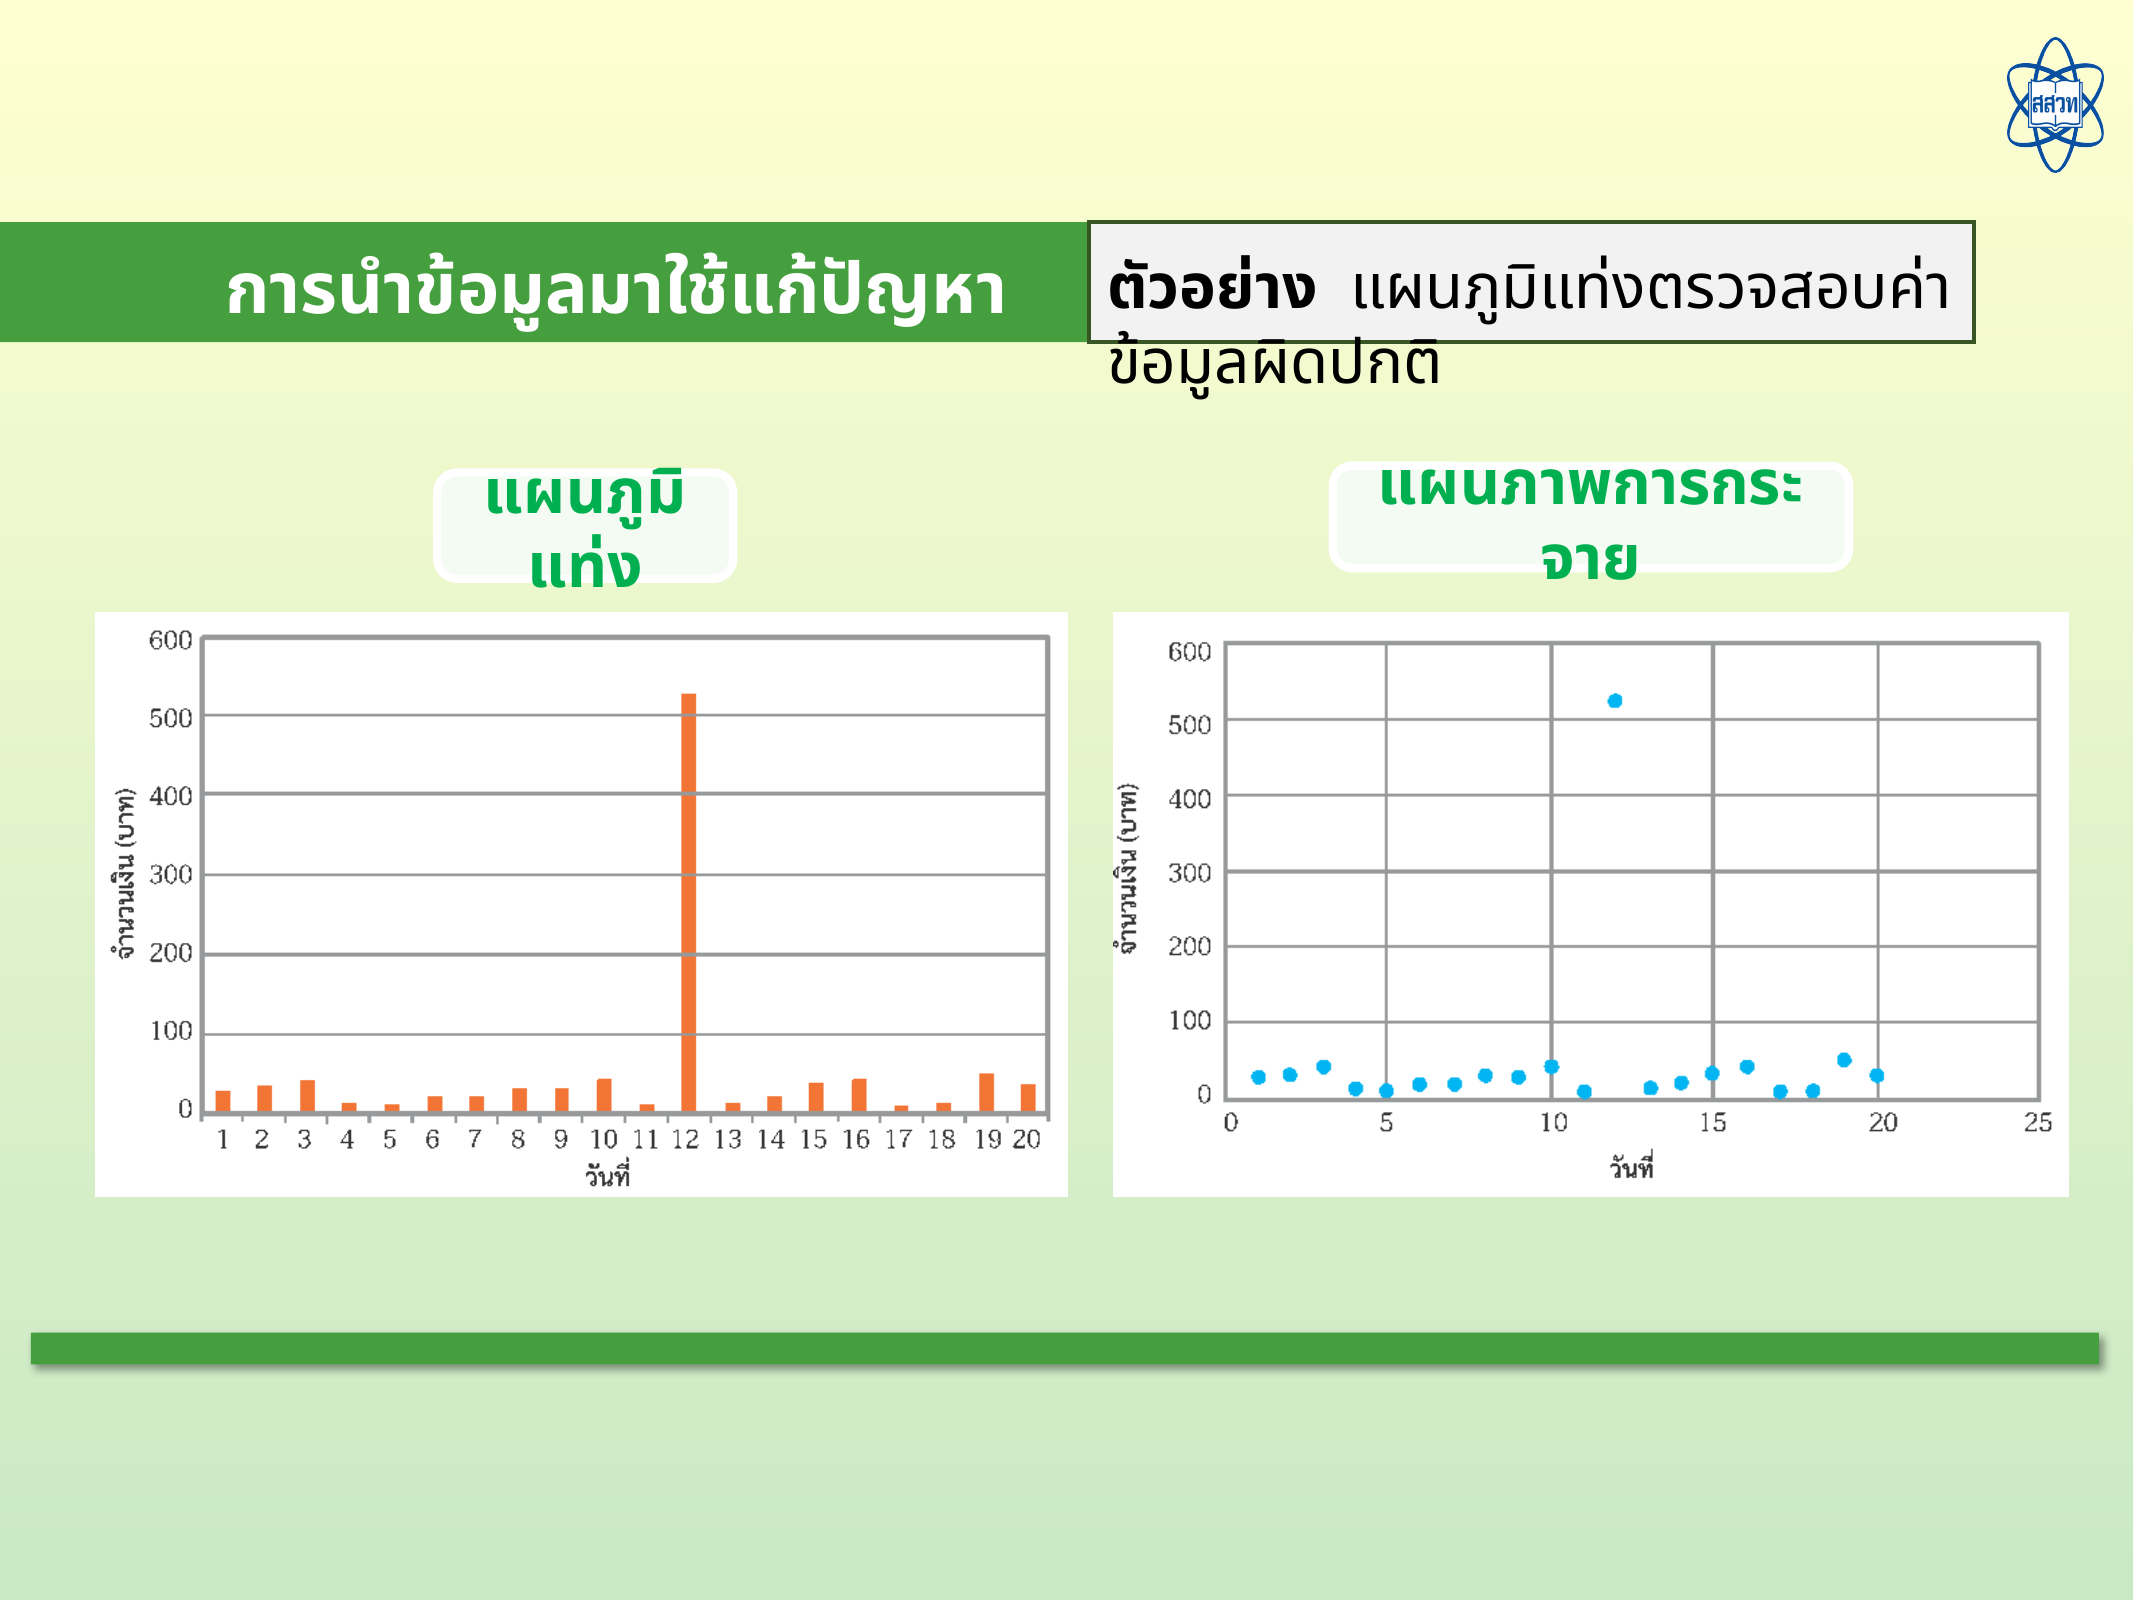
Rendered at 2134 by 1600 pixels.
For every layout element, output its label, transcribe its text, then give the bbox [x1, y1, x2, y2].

picture [2007, 37, 2104, 173]
text_box แผนภูมิแท่ง [436, 471, 735, 580]
text_box [30, 1331, 2100, 1365]
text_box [0, 222, 1088, 343]
picture [95, 612, 1068, 1197]
text_box แผนภาพการกระจาย [1331, 481, 1851, 570]
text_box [1088, 222, 1975, 481]
picture [1113, 612, 2069, 1197]
